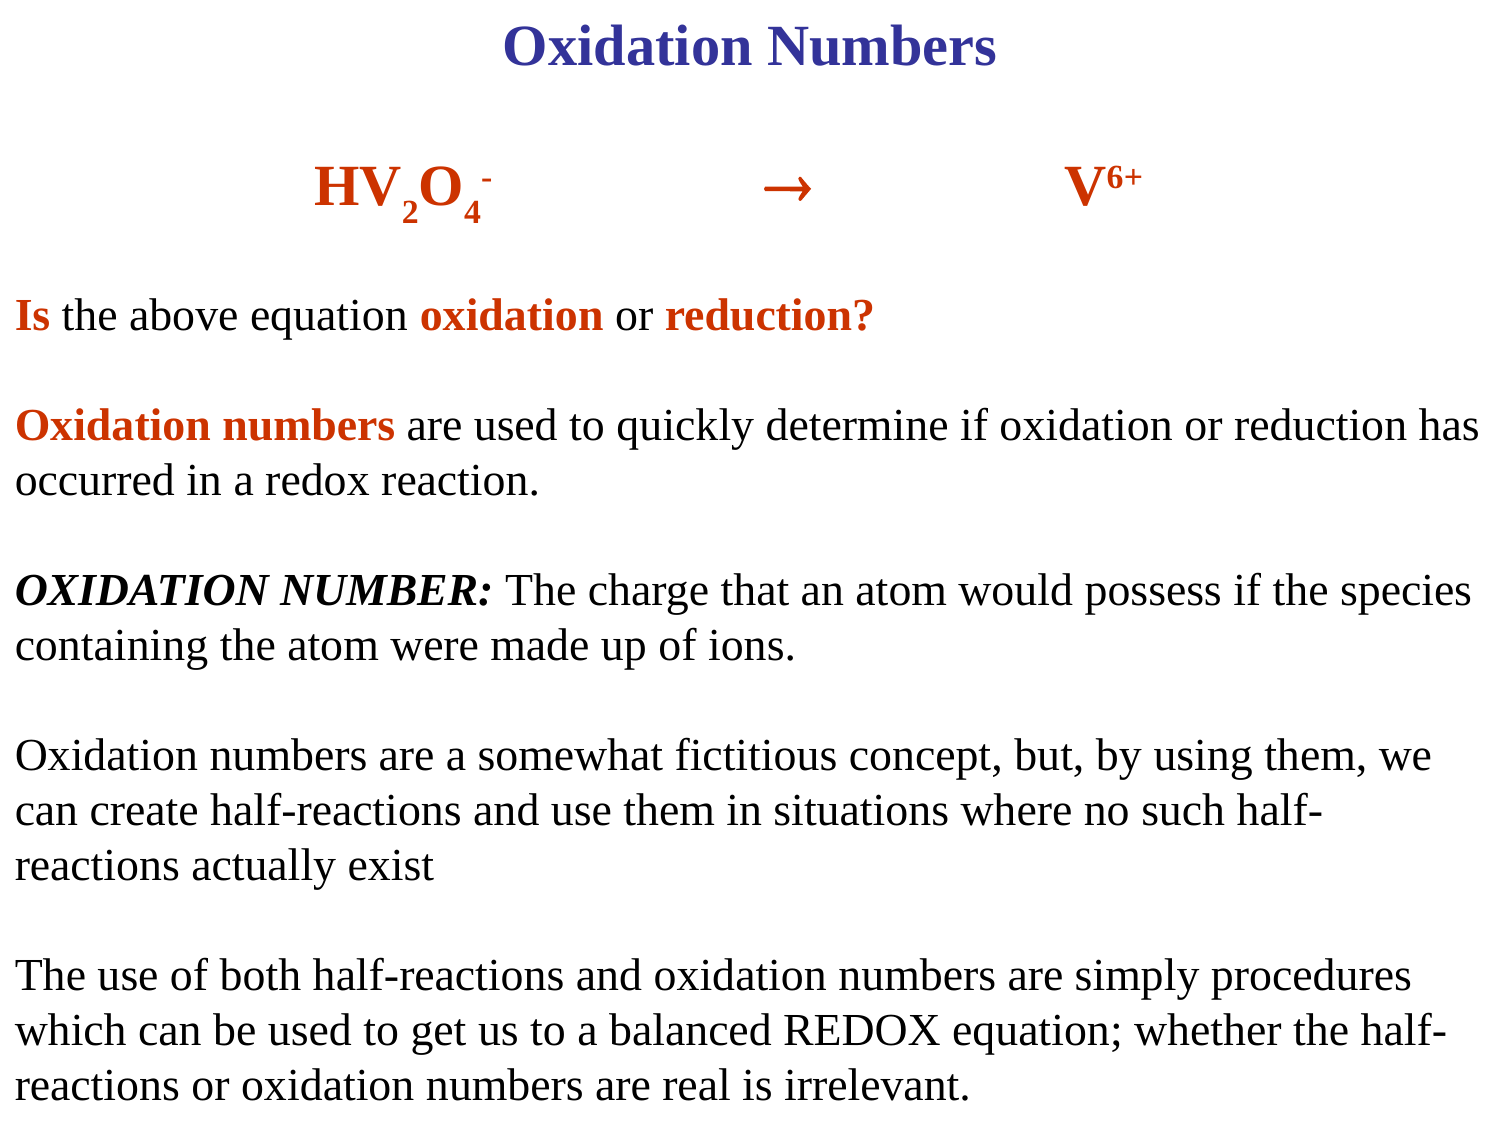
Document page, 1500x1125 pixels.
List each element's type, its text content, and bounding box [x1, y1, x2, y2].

text_box Oxidation Numbers HV2O4-  V6+ Is the above equation oxidation or reduction? Oxidation numbers are used to quickly determine if oxidation or reduction has occurred in a redox reaction. OXIDATION NUMBER: The charge that an atom would possess if the species containing the atom were made up of ions. Oxidation numbers are a somewhat fictitious concept, but, by using them, we can create half-reactions and use them in situations where no such half-reactions actually exist The use of both half-reactions and oxidation numbers are simply procedures which can be used to get us to a balanced REDOX equation; whether the half-reactions or oxidation numbers are real is irrelevant. [0, 0, 1500, 1117]
